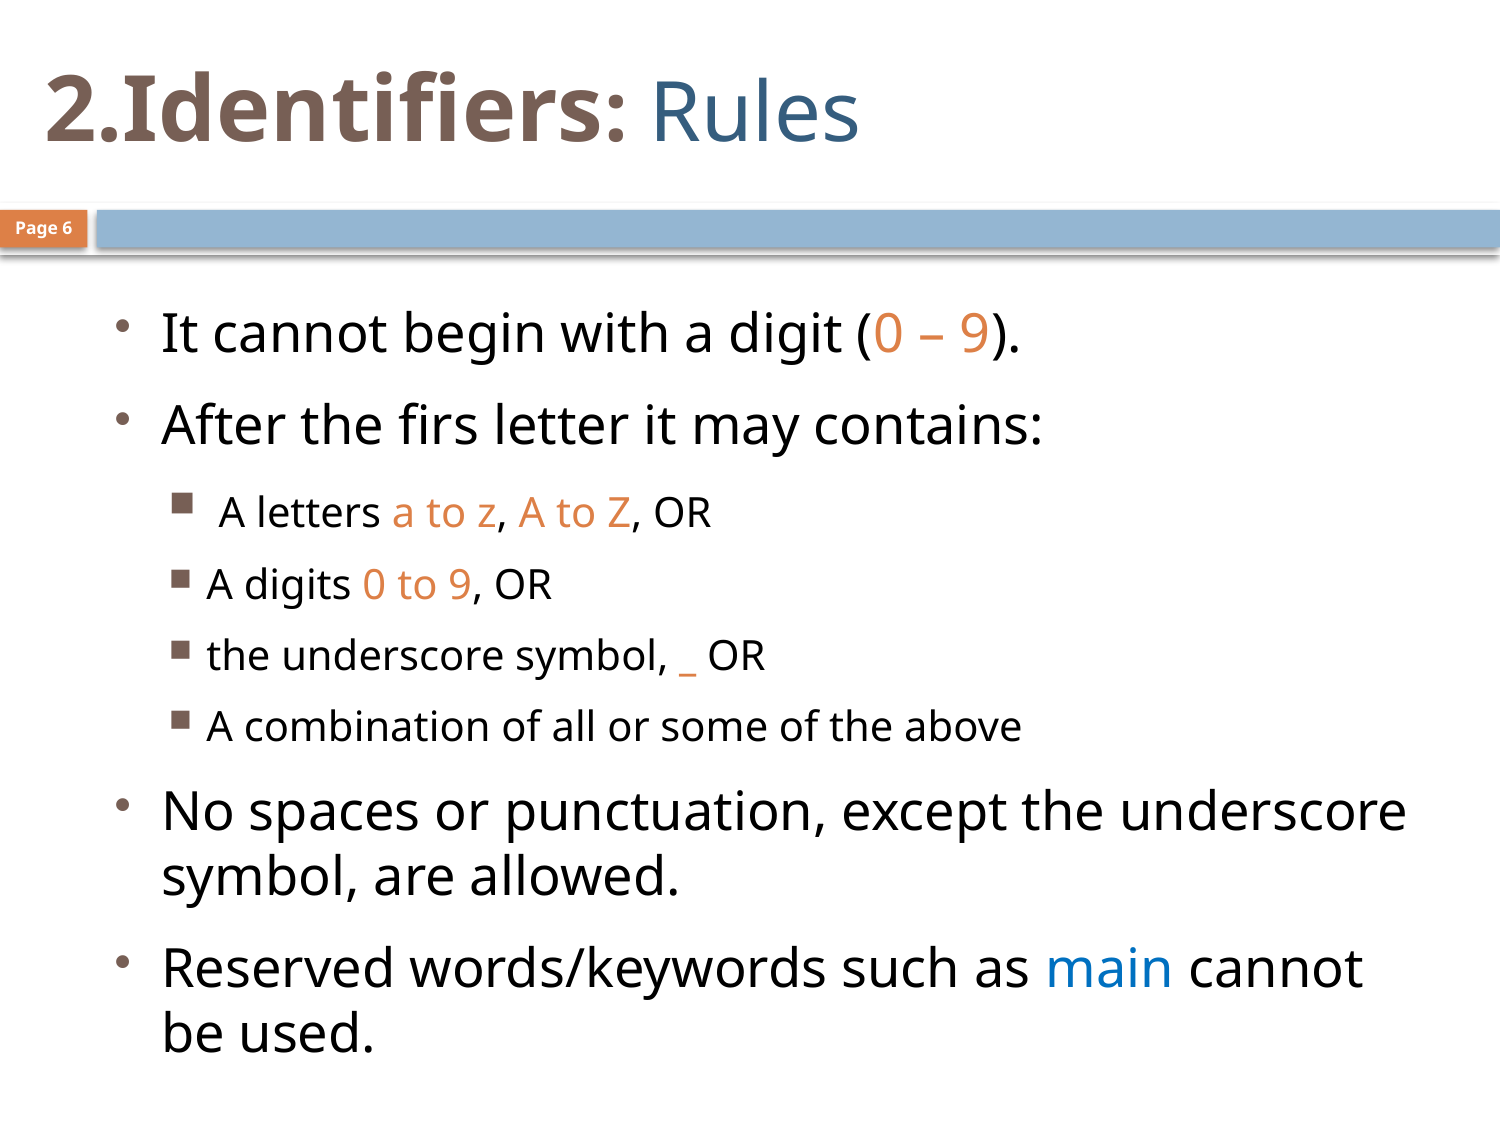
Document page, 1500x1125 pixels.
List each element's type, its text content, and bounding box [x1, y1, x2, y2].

title 2.Identifiers: Rules [29, 48, 1318, 162]
slide_number Page 6 [0, 208, 88, 249]
list It cannot begin with a digit (0 – 9). After the firs letter it may contains: A letters a to z, A to Z, OR A digits 0 to 9, OR the underscore symbol, _ OR A combination of all or some of the above No spaces or punctuation, except the underscore symbol, are allowed. Reserved words/keywords such as main cannot be used. [40, 290, 1442, 1042]
